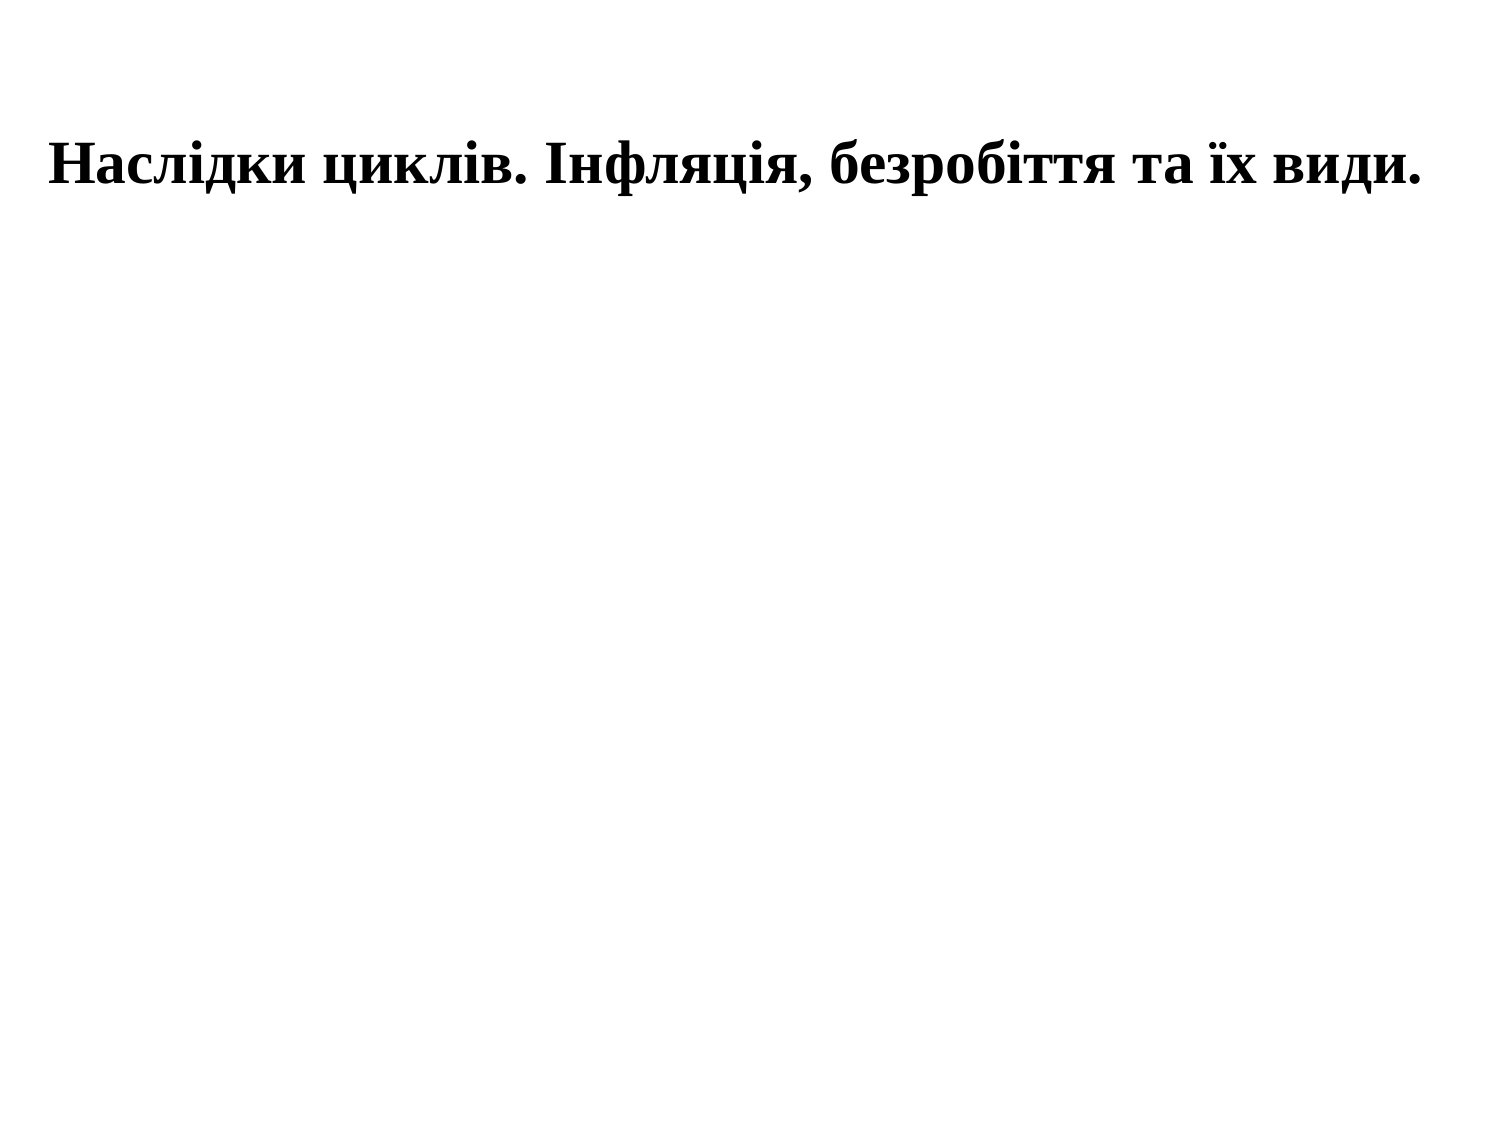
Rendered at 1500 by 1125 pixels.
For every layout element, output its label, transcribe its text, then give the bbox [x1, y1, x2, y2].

title Наслідки циклів. Інфляція, безробіття та їх види. [29, 78, 1459, 315]
